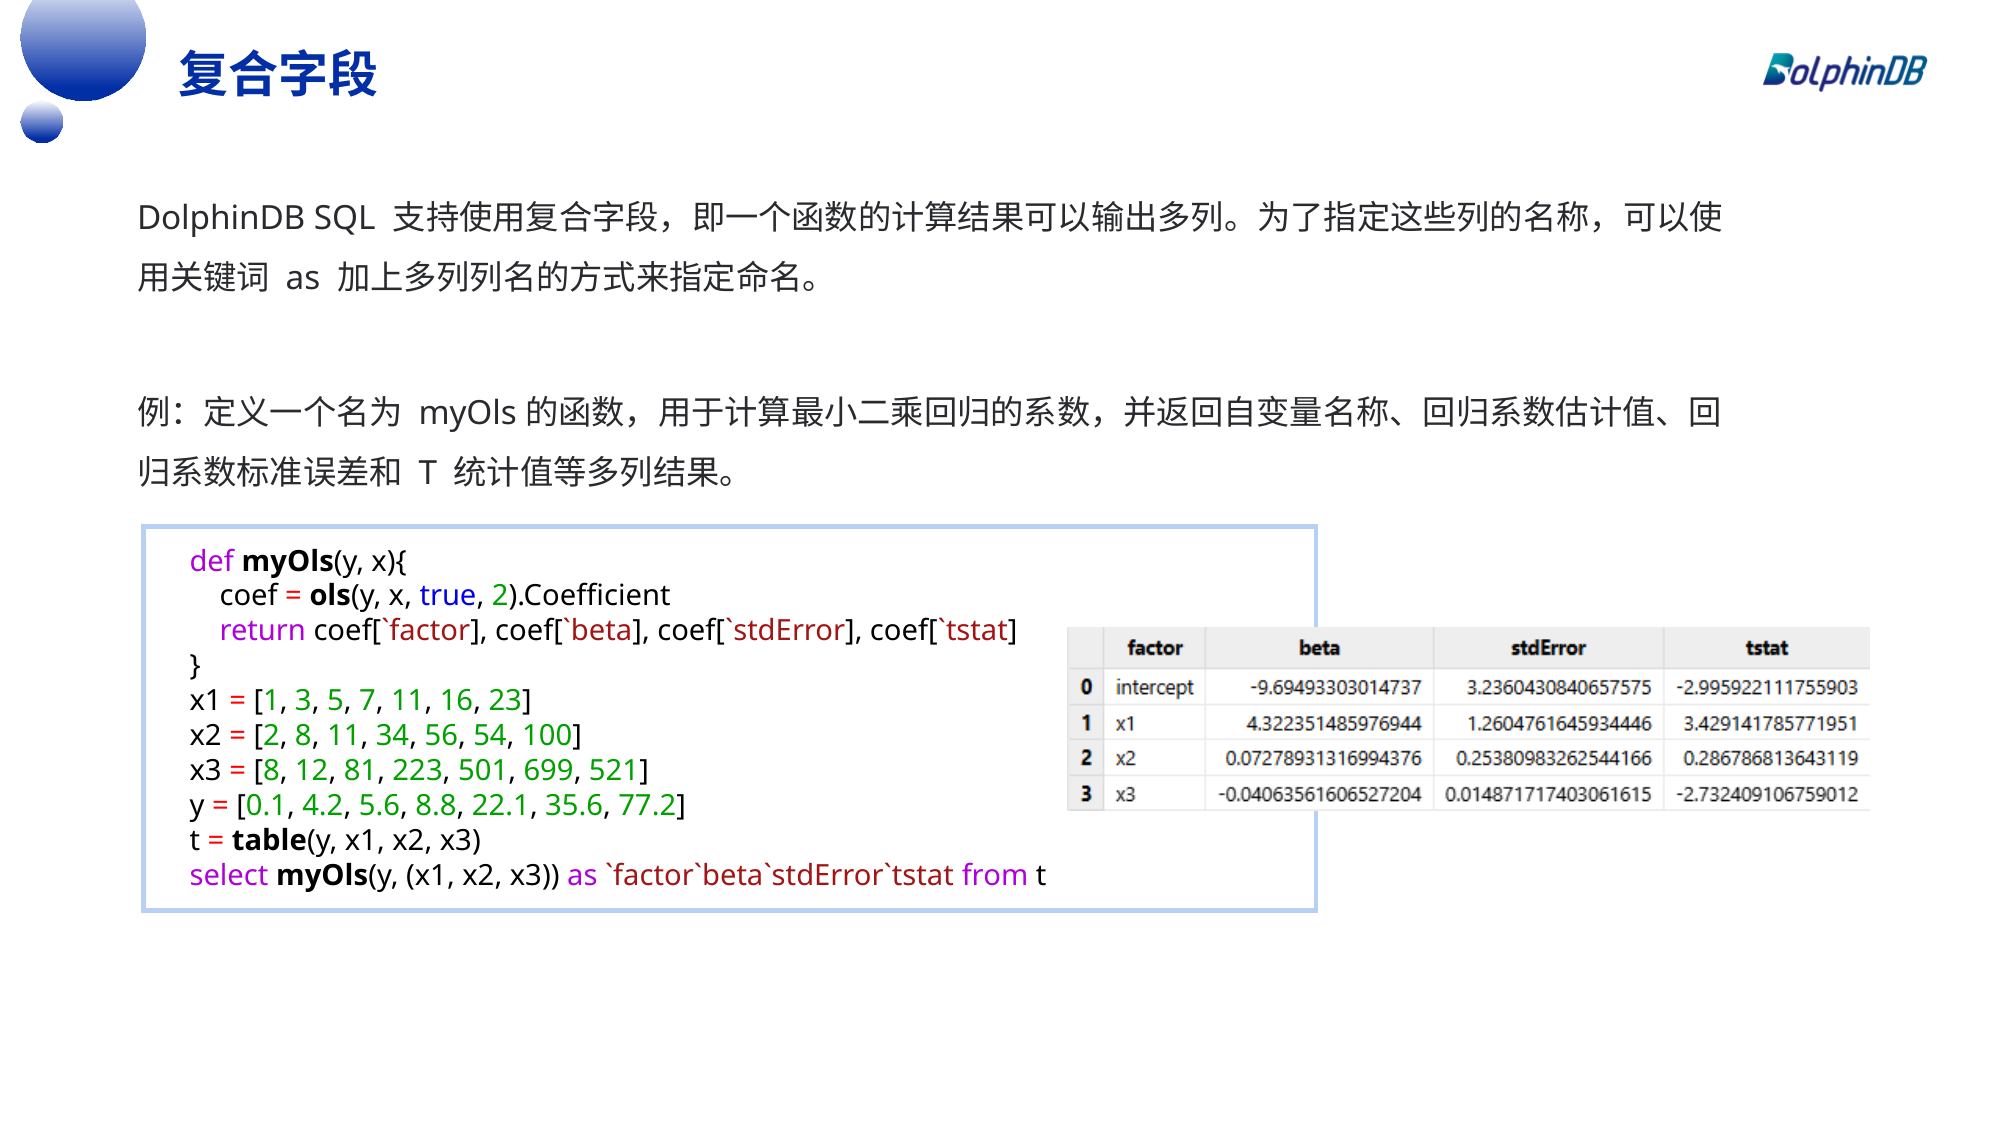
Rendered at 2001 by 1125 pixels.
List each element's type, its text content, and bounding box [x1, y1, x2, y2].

picture [1067, 627, 1870, 811]
text_box [143, 526, 1317, 911]
picture [1755, 47, 1929, 93]
text_box [19, 99, 64, 144]
text_box [19, 0, 147, 102]
text_box 复合字段 [163, 35, 1545, 110]
text_box 例：定义一个名为 myOls的函数，用于计算最小二乘回归的系数，并返回自变量名称、回归系数估计值、回归系数标准误差和 T 统计值等多列结果。 [122, 364, 1756, 499]
text_box DolphinDB SQL 支持使用复合字段，即一个函数的计算结果可以输出多列。为了指定这些列的名称，可以使用关键词 as 加上多列列名的方式来指定命名。 [122, 169, 1756, 304]
